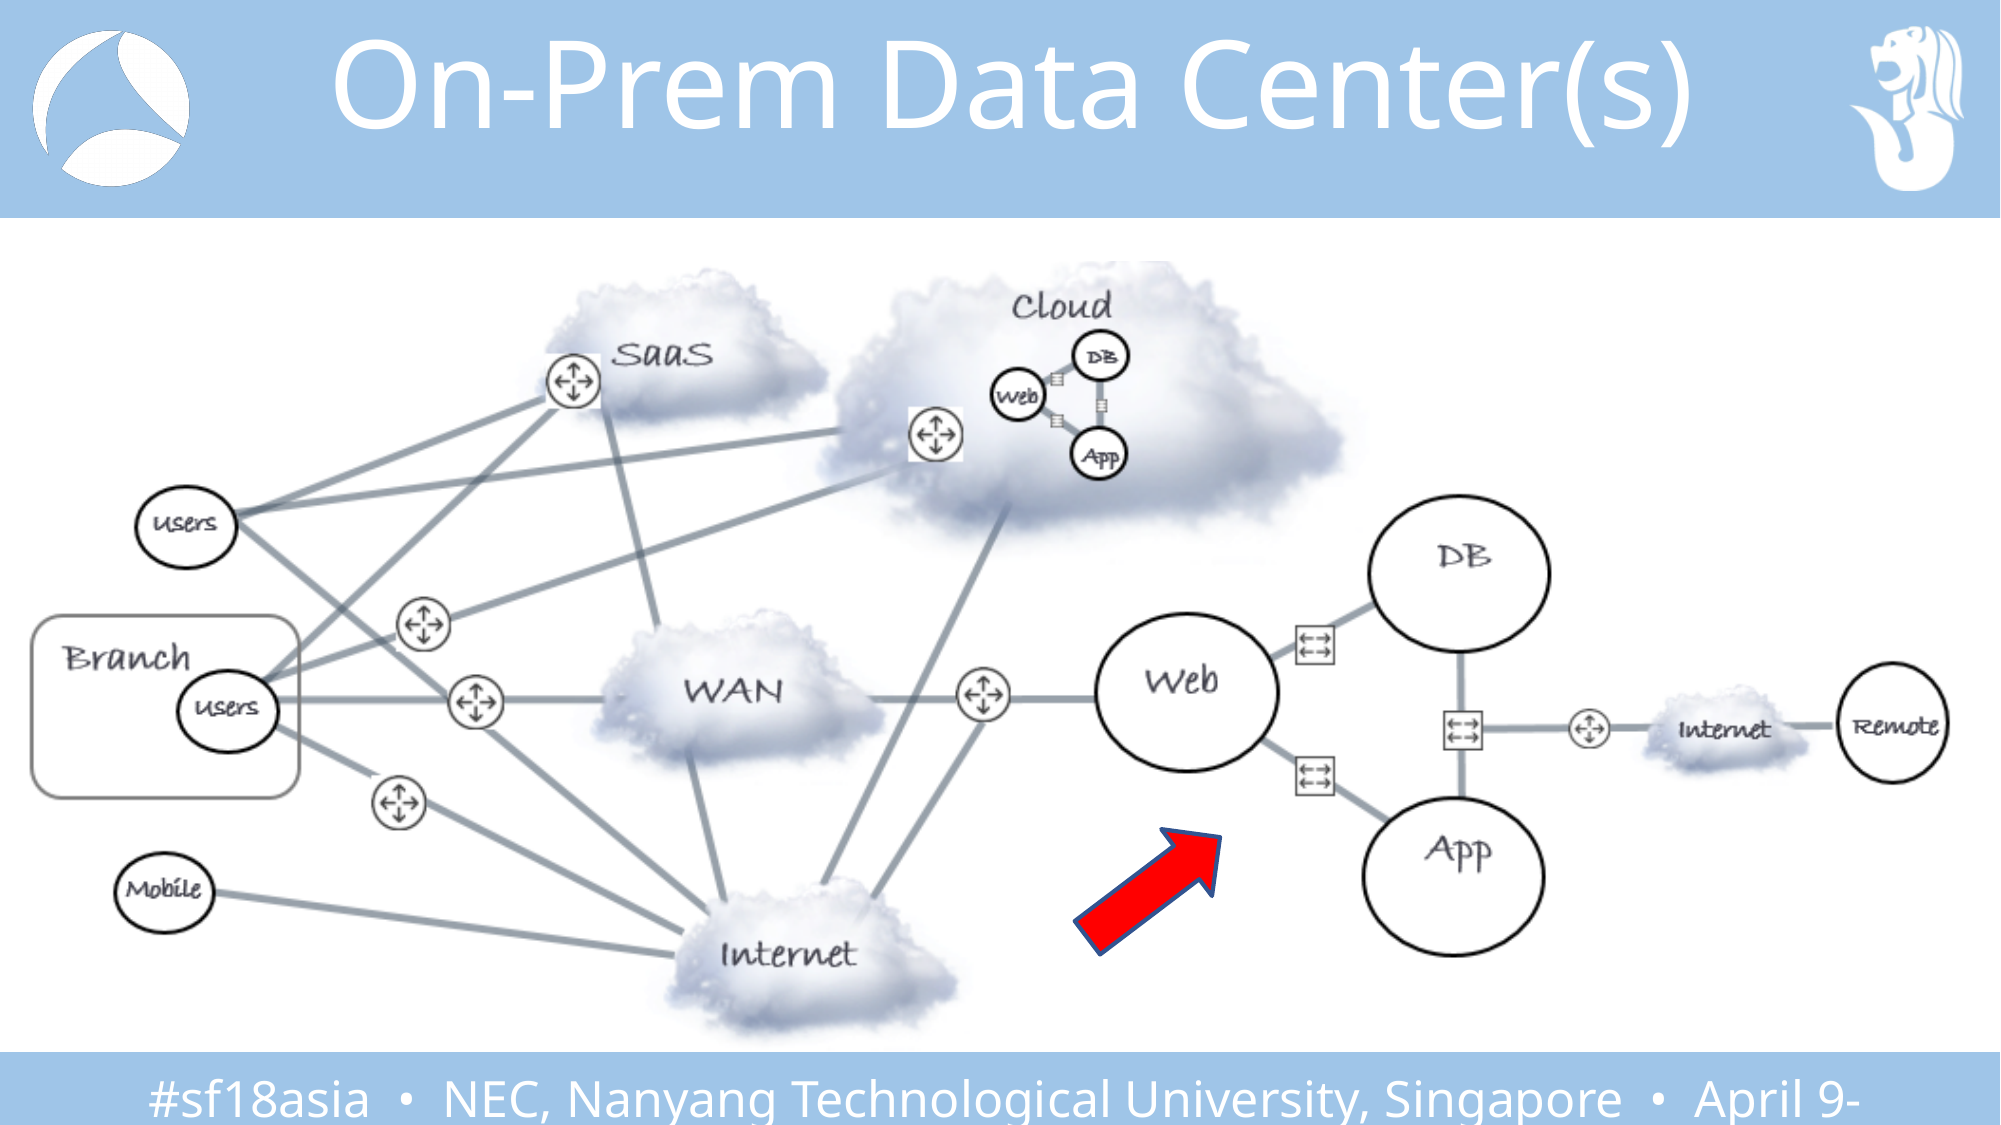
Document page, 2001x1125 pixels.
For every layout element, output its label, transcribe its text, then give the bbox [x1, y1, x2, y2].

picture [17, 261, 1972, 1051]
picture [32, 155, 190, 187]
picture [1849, 155, 1964, 191]
title On-Prem Data Center(s) [31, 24, 1994, 155]
